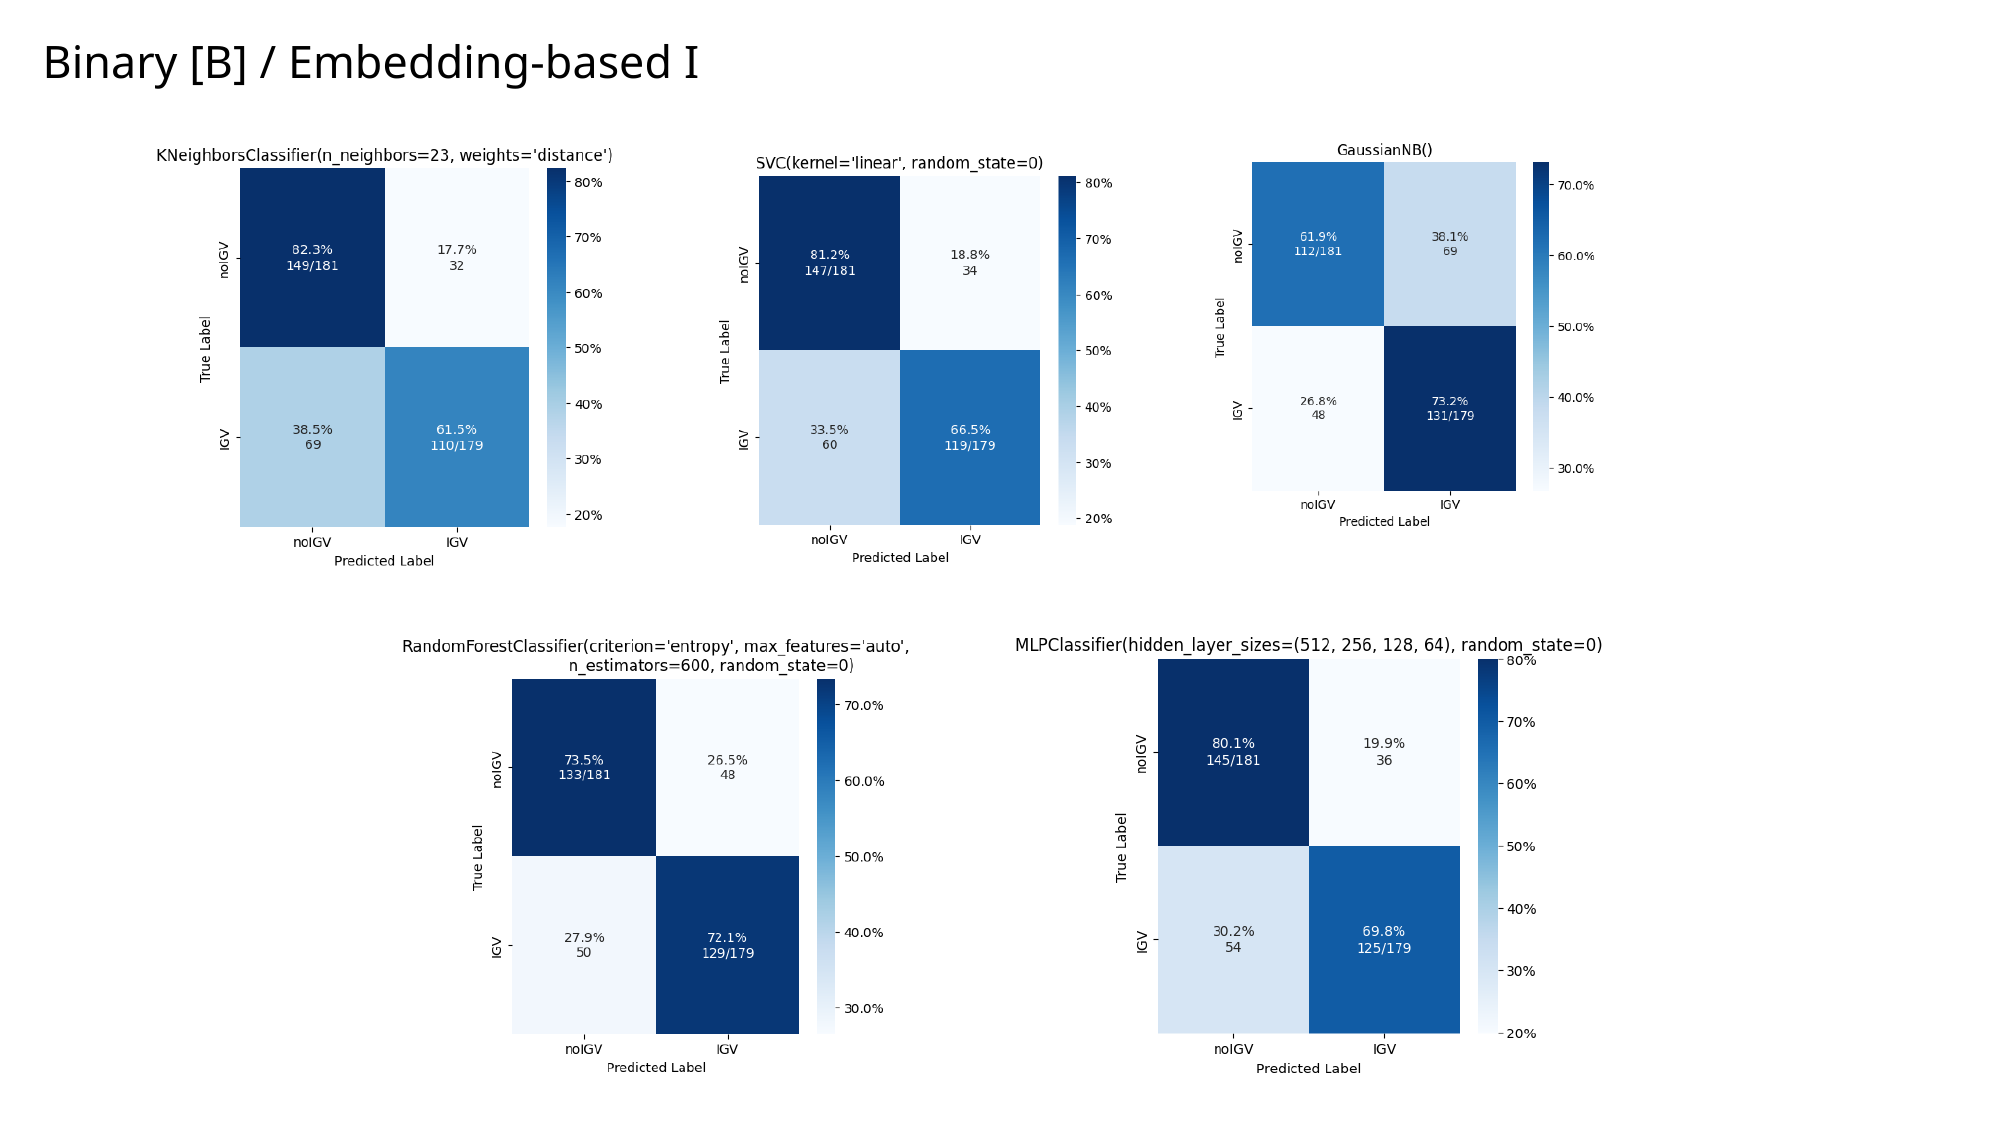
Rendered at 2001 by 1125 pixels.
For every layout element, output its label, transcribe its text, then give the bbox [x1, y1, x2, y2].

picture [141, 139, 638, 579]
title Binary [B] / Embedding-based I [27, 32, 1753, 96]
picture [1197, 137, 1616, 544]
picture [389, 631, 937, 1093]
picture [699, 139, 1136, 579]
picture [1004, 622, 1616, 1108]
